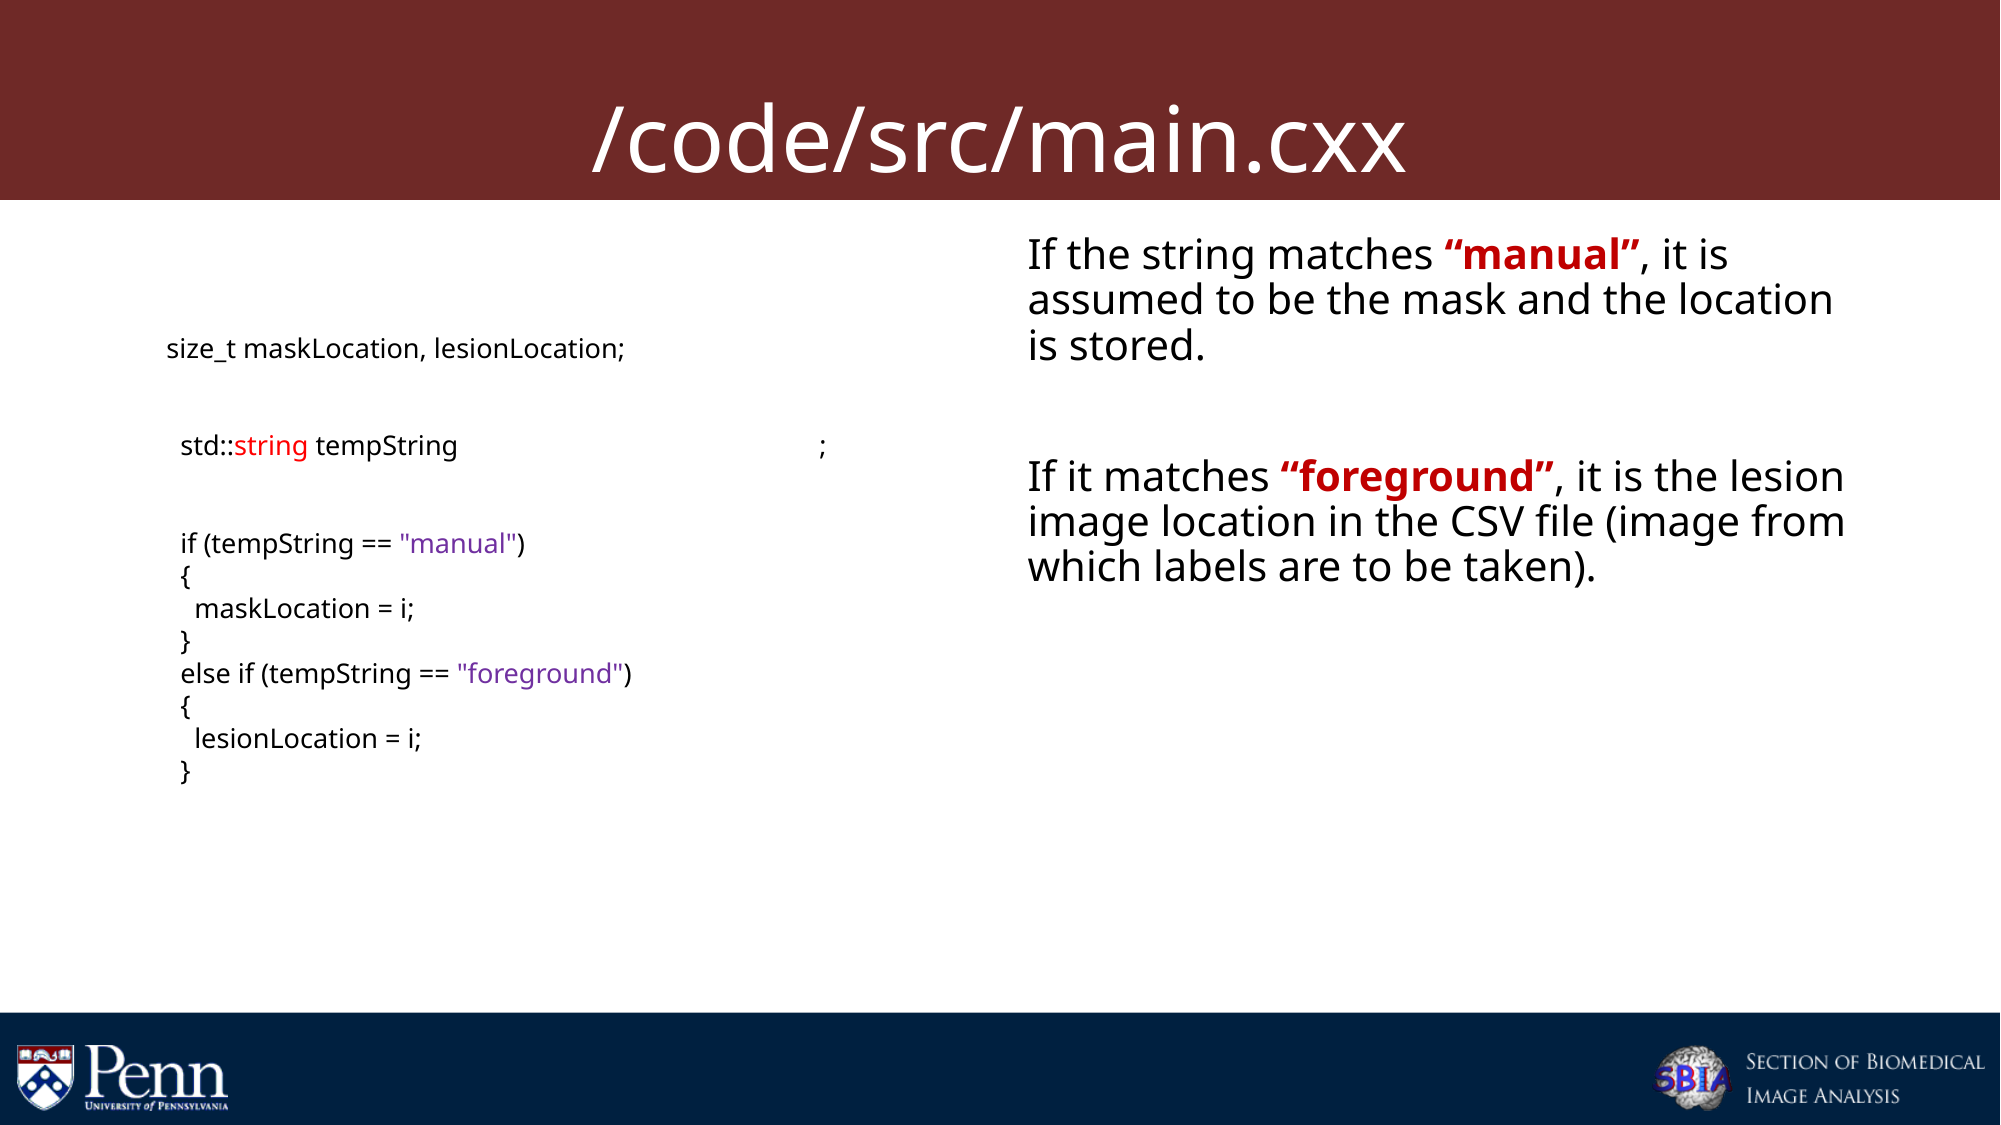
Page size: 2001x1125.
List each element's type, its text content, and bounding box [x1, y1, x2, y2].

list If the string matches “manual”, it is assumed to be the mask and the location is stored. If it matches “foreground”, it is the lesion image location in the CSV file (image from which labels are to be taken). These strings can be obtained from the command line to make it EVEN more generic. [1012, 226, 1863, 987]
list std::vector< std::string > inputImageCols_vector = cbica::stringSplit( inputImageCols, ","); size_t maskLocation, lesionLocation; for (size_t i = 0; i < inputImageCols_vector.size(); i++) { std::string tempString = inputImageCols_vector[ i ]; std::transform(tempString.begin(), tempString.end(), tempString.begin(), ::tolower); if (tempString == "manual") { maskLocation = i; } else if (tempString == "foreground") { lesionLocation = i; } } [137, 226, 985, 987]
title /code/src/main.cxx [137, 0, 1863, 200]
picture [17, 1045, 228, 1111]
picture [1652, 1044, 1985, 1112]
